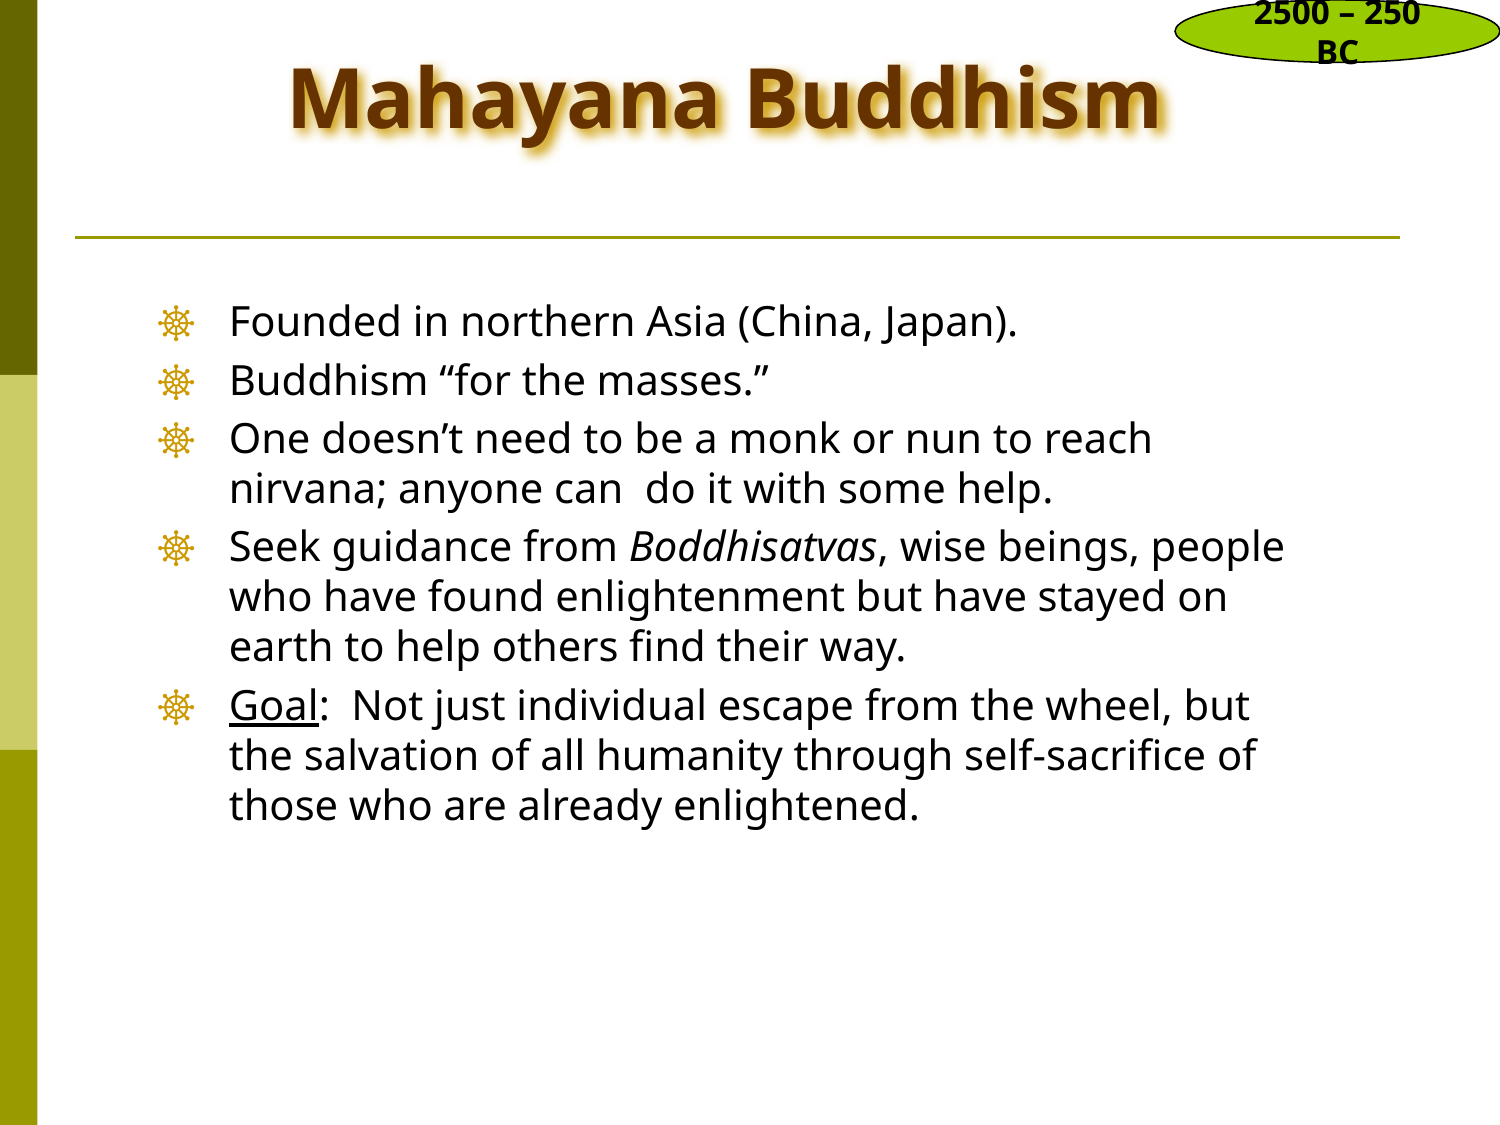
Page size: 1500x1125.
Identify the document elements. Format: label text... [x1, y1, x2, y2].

text_box Founded in northern Asia (China, Japan). Buddhism “for the masses.” One doesn’t need to be a monk or nun to reach nirvana; anyone can do it with some help. Seek guidance from Boddhisatvas, wise beings, people who have found enlightenment but have stayed on earth to help others find their way. Goal: Not just individual escape from the wheel, but the salvation of all humanity through self-sacrifice of those who are already enlightened.d few. [137, 287, 1325, 913]
text_box 2500 – 250 BC [1175, 0, 1500, 63]
text_box Mahayana Buddhism [0, 37, 1450, 153]
